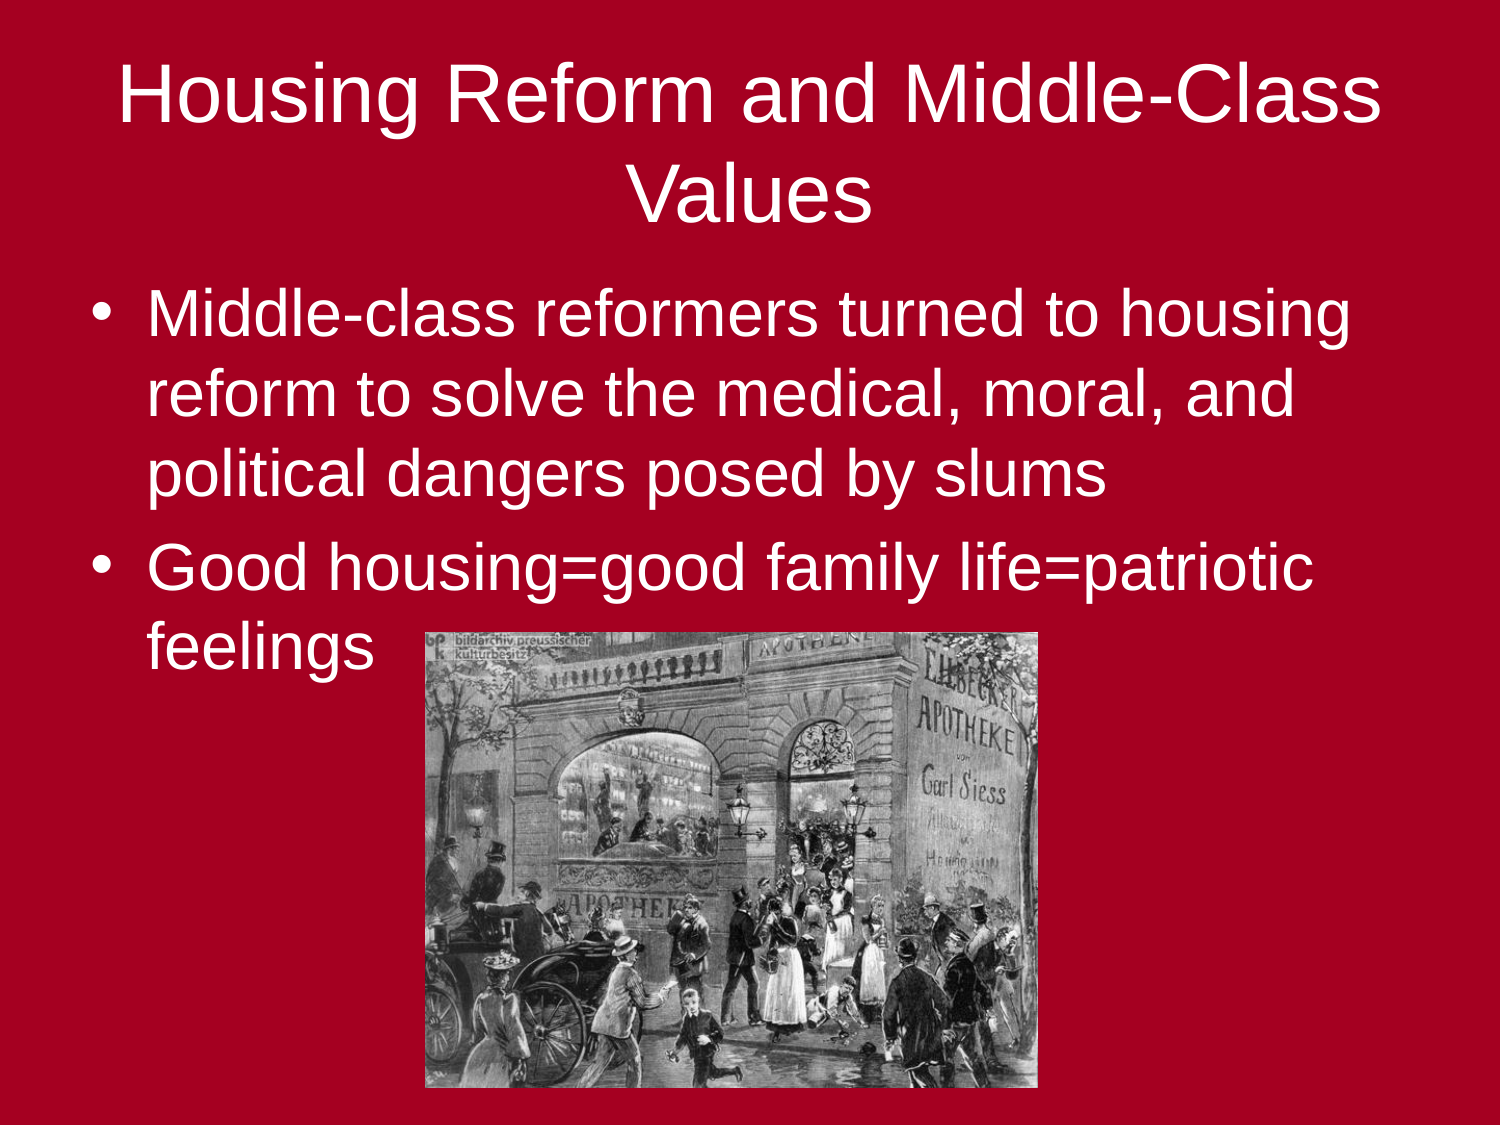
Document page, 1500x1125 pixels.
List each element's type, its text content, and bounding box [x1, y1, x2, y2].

list Middle-class reformers turned to housing reform to solve the medical, moral, and political dangers posed by slums Good housing=good family life=patriotic feelings [75, 262, 1425, 1005]
picture [424, 632, 1038, 1088]
title Housing Reform and Middle-Class Values [75, 45, 1425, 233]
